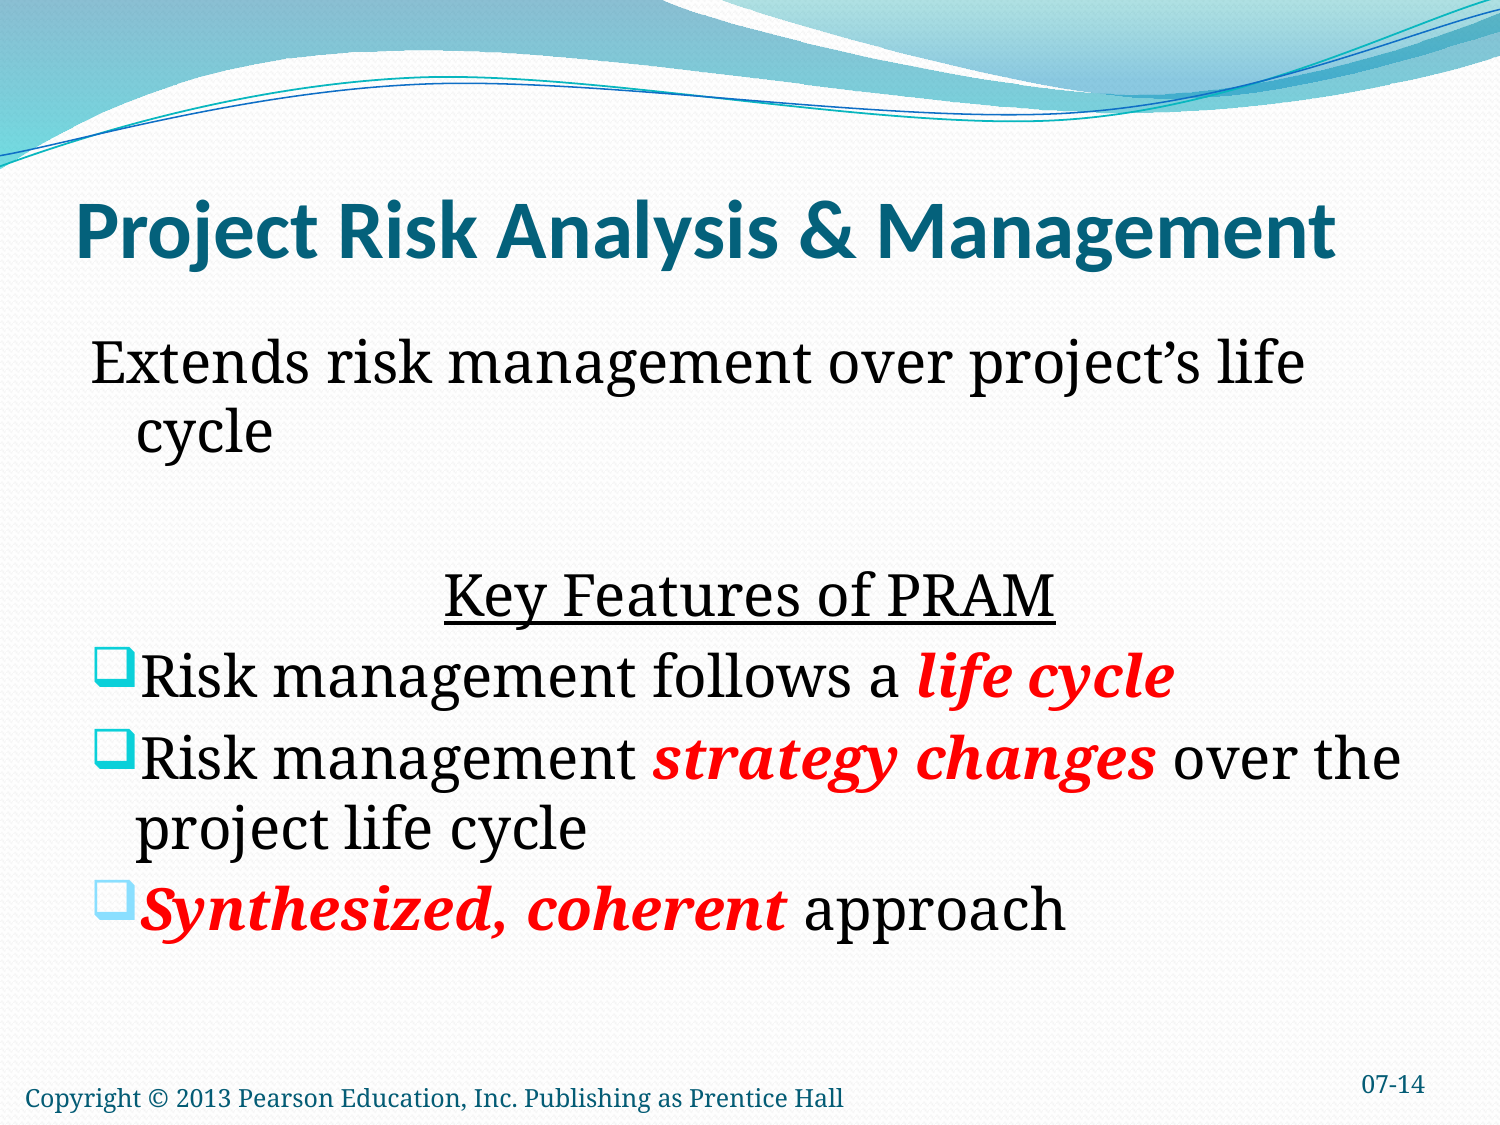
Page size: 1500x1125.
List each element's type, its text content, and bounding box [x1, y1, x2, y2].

list Extends risk management over project’s life cycle Key Features of PRAM Risk management follows a life cycle Risk management strategy changes over the project life cycle Synthesized, coherent approach [74, 317, 1426, 1038]
slide_number 07-14 [1299, 1042, 1425, 1103]
title Project Risk Analysis & Management [74, 87, 1426, 276]
